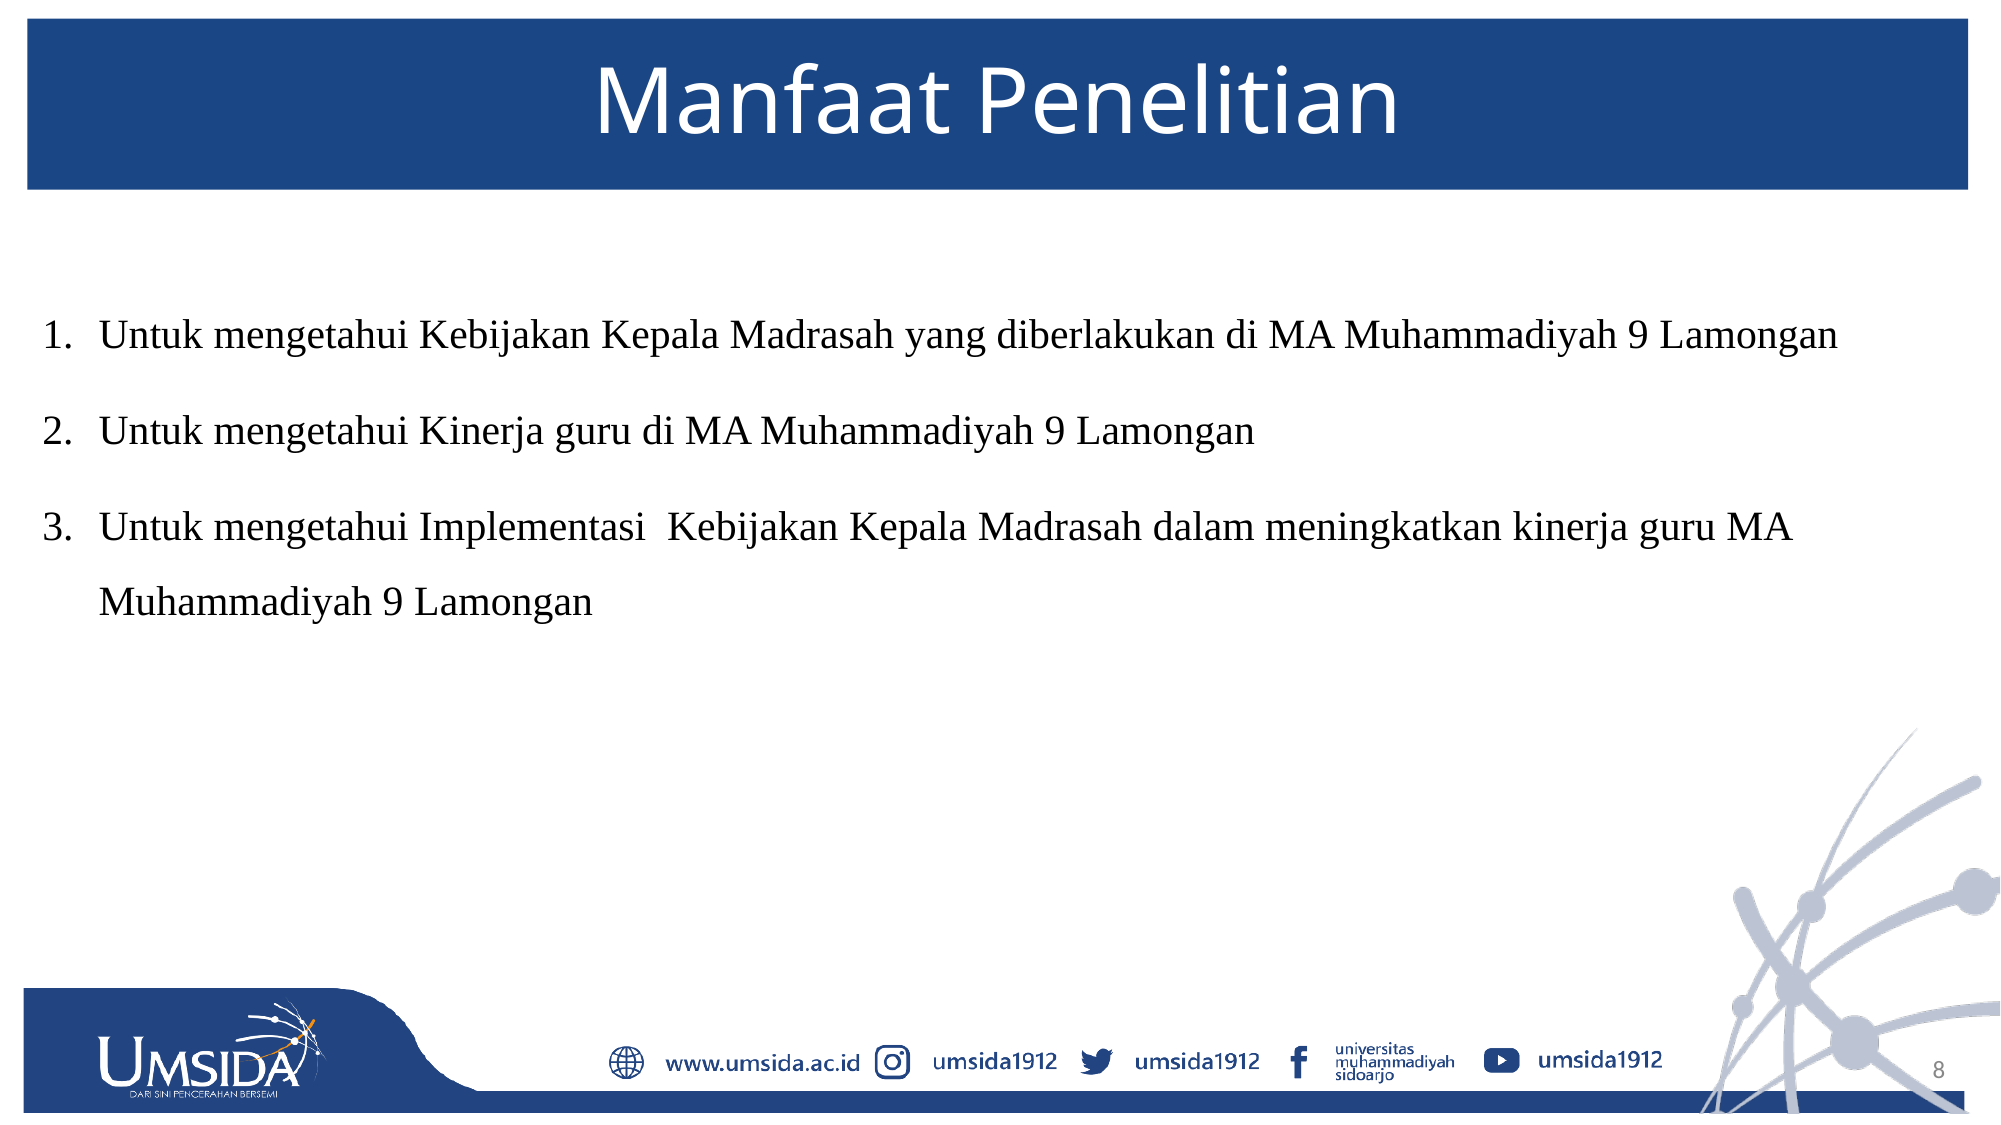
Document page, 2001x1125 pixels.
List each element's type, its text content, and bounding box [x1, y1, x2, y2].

list Untuk mengetahui Kebijakan Kepala Madrasah yang diberlakukan di MA Muhammadiyah 9 Lamongan Untuk mengetahui Kinerja guru di MA Muhammadiyah 9 Lamongan Untuk mengetahui Implementasi Kebijakan Kepala Madrasah dalam meningkatkan kinerja guru MA Muhammadiyah 9 Lamongan [27, 203, 1936, 820]
title Manfaat Penelitian [27, 18, 1969, 190]
picture [23, 51, 2001, 1114]
